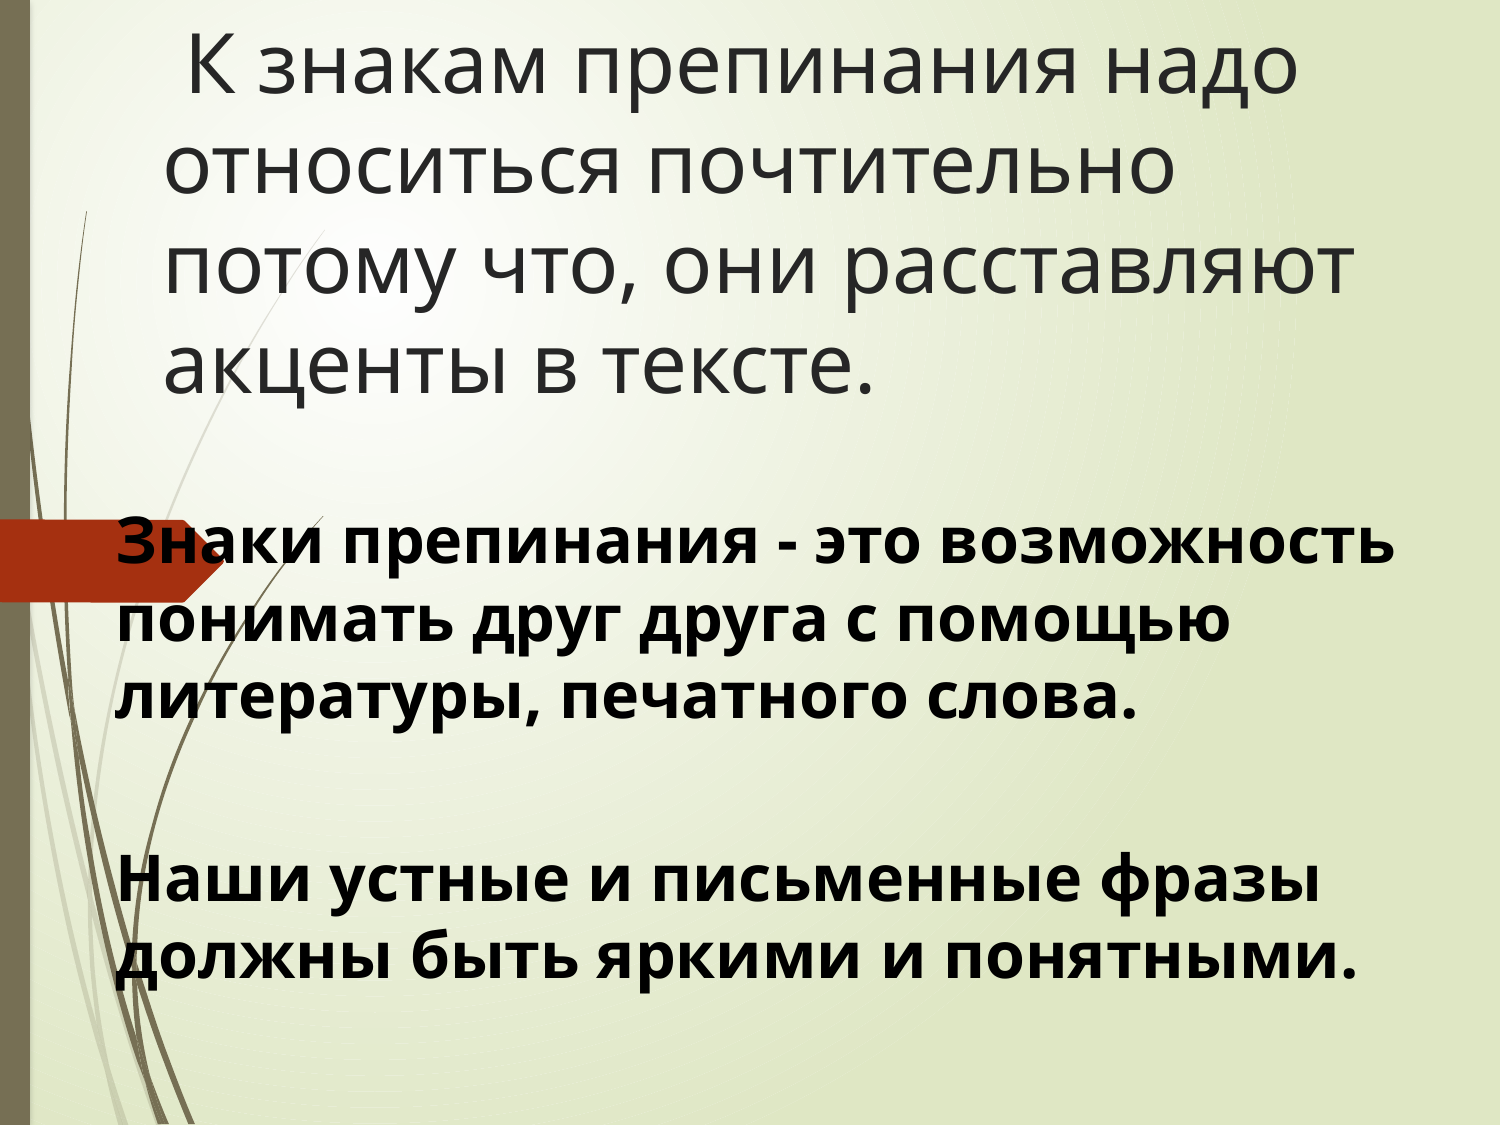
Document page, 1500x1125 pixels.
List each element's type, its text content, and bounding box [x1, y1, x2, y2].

list Знаки препинания - это возможность понимать друг друга с помощью литературы, печатного слова. Наши устные и письменные фразы должны быть яркими и понятными. [100, 491, 1417, 1024]
title К знакам препинания надо относиться почтительно потому что, они расставляют акценты в тексте. [147, 149, 1463, 418]
